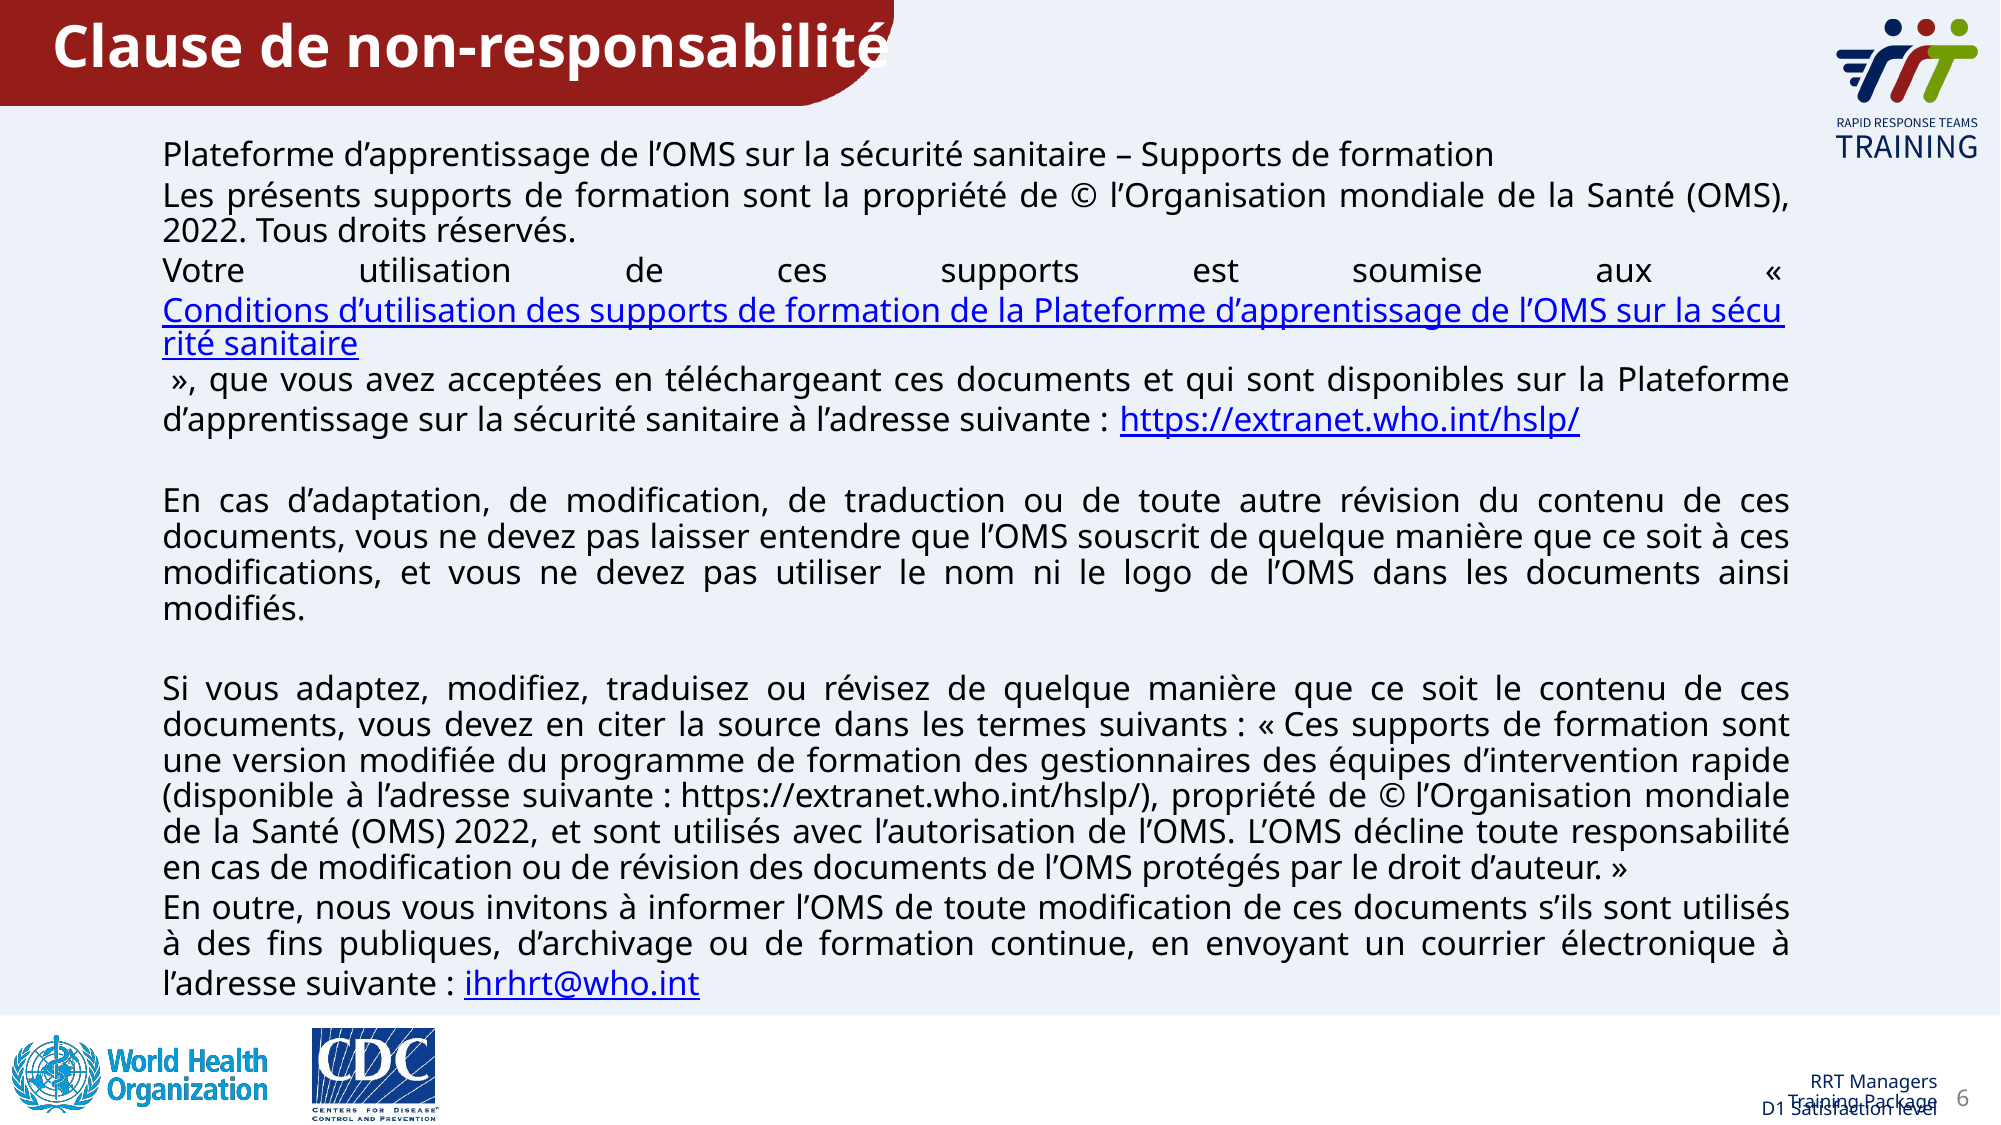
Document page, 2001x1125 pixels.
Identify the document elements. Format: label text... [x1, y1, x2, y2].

picture [30, 1083, 37, 1091]
picture [46, 1056, 54, 1062]
picture [12, 1035, 54, 1068]
picture [0, 0, 894, 106]
picture [34, 1054, 43, 1078]
picture [50, 1108, 62, 1113]
picture [312, 1028, 439, 1121]
picture [71, 1053, 90, 1091]
picture [59, 1035, 267, 1113]
picture [12, 1083, 48, 1113]
list Plateforme d’apprentissage de l’OMS sur la sécurité sanitaire – Supports de formation Les présents supports de formation sont la propriété de © l’Organisation mondiale de la Santé (OMS), 2022. Tous droits réservés. Votre utilisation de ces supports est soumise aux « Conditions d’utilisation des supports de formation de la Plateforme d’apprentissage de l’OMS sur la sécurité sanitaire », que vous avez acceptées en téléchargeant ces documents et qui sont disponibles sur la Plateforme d’apprentissage sur la sécurité sanitaire à l’adresse suivante : https://extranet.who.int/hslp/ En cas d’adaptation, de modification, de traduction ou de toute autre révision du contenu de ces documents, vous ne devez pas laisser entendre que l’OMS souscrit de quelque manière que ce soit à ces modifications, et vous ne devez pas utiliser le nom ni le logo de l’OMS dans les documents ainsi modifiés. Si vous adaptez, modifiez, traduisez ou révisez de quelque manière que ce soit le contenu de ces documents, vous devez en citer la source dans les termes suivants : « Ces supports de formation sont une version modifiée du programme de formation des gestionnaires des équipes d’intervention rapide (disponible à l’adresse suivante : https://extranet.who.int/hslp/), propriété de © l’Organisation mondiale de la Santé (OMS) 2022, et sont utilisés avec l’autorisation de l’OMS. L’OMS décline toute responsabilité en cas de modification ou de révision des documents de l’OMS protégés par le droit d’auteur. » En outre, nous vous invitons à informer l’OMS de toute modification de ces documents sʼils sont utilisés à des fins publiques, d’archivage ou de formation continue, en envoyant un courrier électronique à l’adresse suivante : ihrhrt@who.int [161, 137, 1794, 993]
picture [1835, 19, 1978, 167]
picture [22, 1062, 26, 1077]
picture [36, 1088, 78, 1105]
picture [24, 1054, 36, 1087]
picture [40, 1062, 47, 1070]
